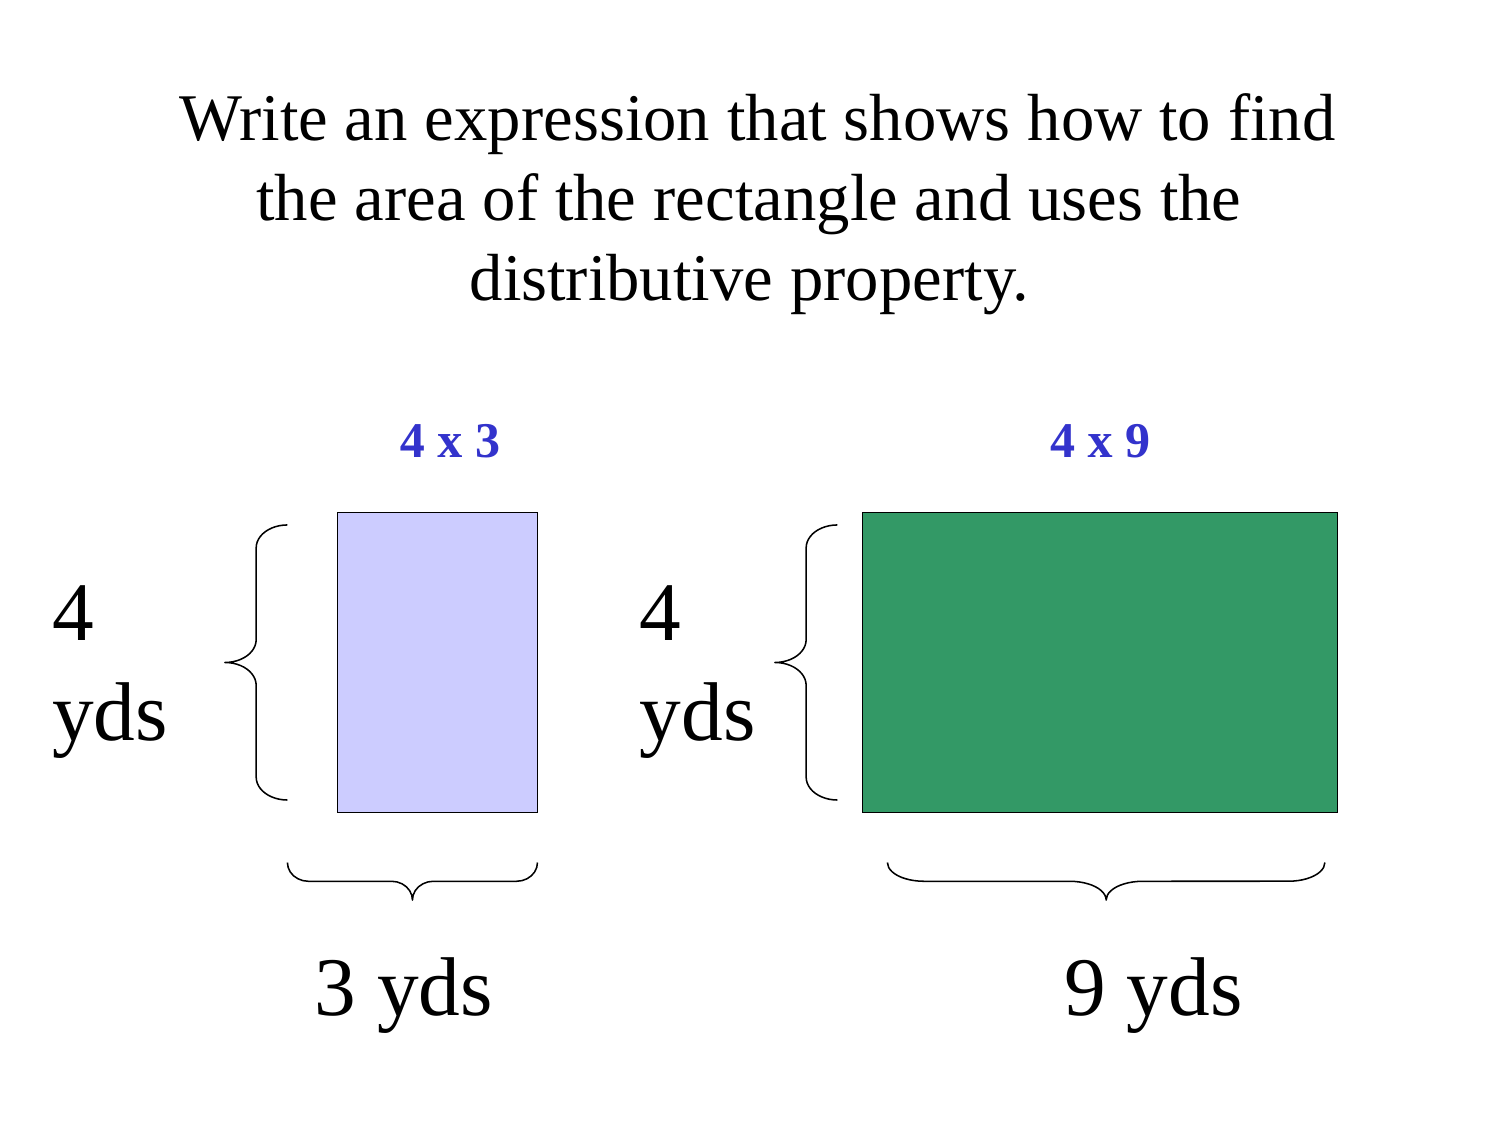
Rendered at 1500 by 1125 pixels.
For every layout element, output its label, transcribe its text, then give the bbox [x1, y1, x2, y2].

text_box [337, 512, 538, 813]
text_box 9 yds [987, 924, 1450, 1040]
text_box [224, 524, 288, 801]
text_box 4 yds [624, 549, 775, 765]
text_box [887, 862, 1325, 901]
text_box [774, 524, 838, 801]
text_box [287, 862, 538, 901]
text_box 4 x 3 [362, 399, 538, 475]
text_box Write an expression that shows how to find the area of the rectangle and uses the distributive property. [112, 99, 1388, 288]
text_box 4 yds [37, 549, 225, 765]
text_box 3 yds [300, 924, 550, 1040]
text_box [862, 512, 1338, 813]
text_box 4 x 9 [1012, 399, 1188, 475]
